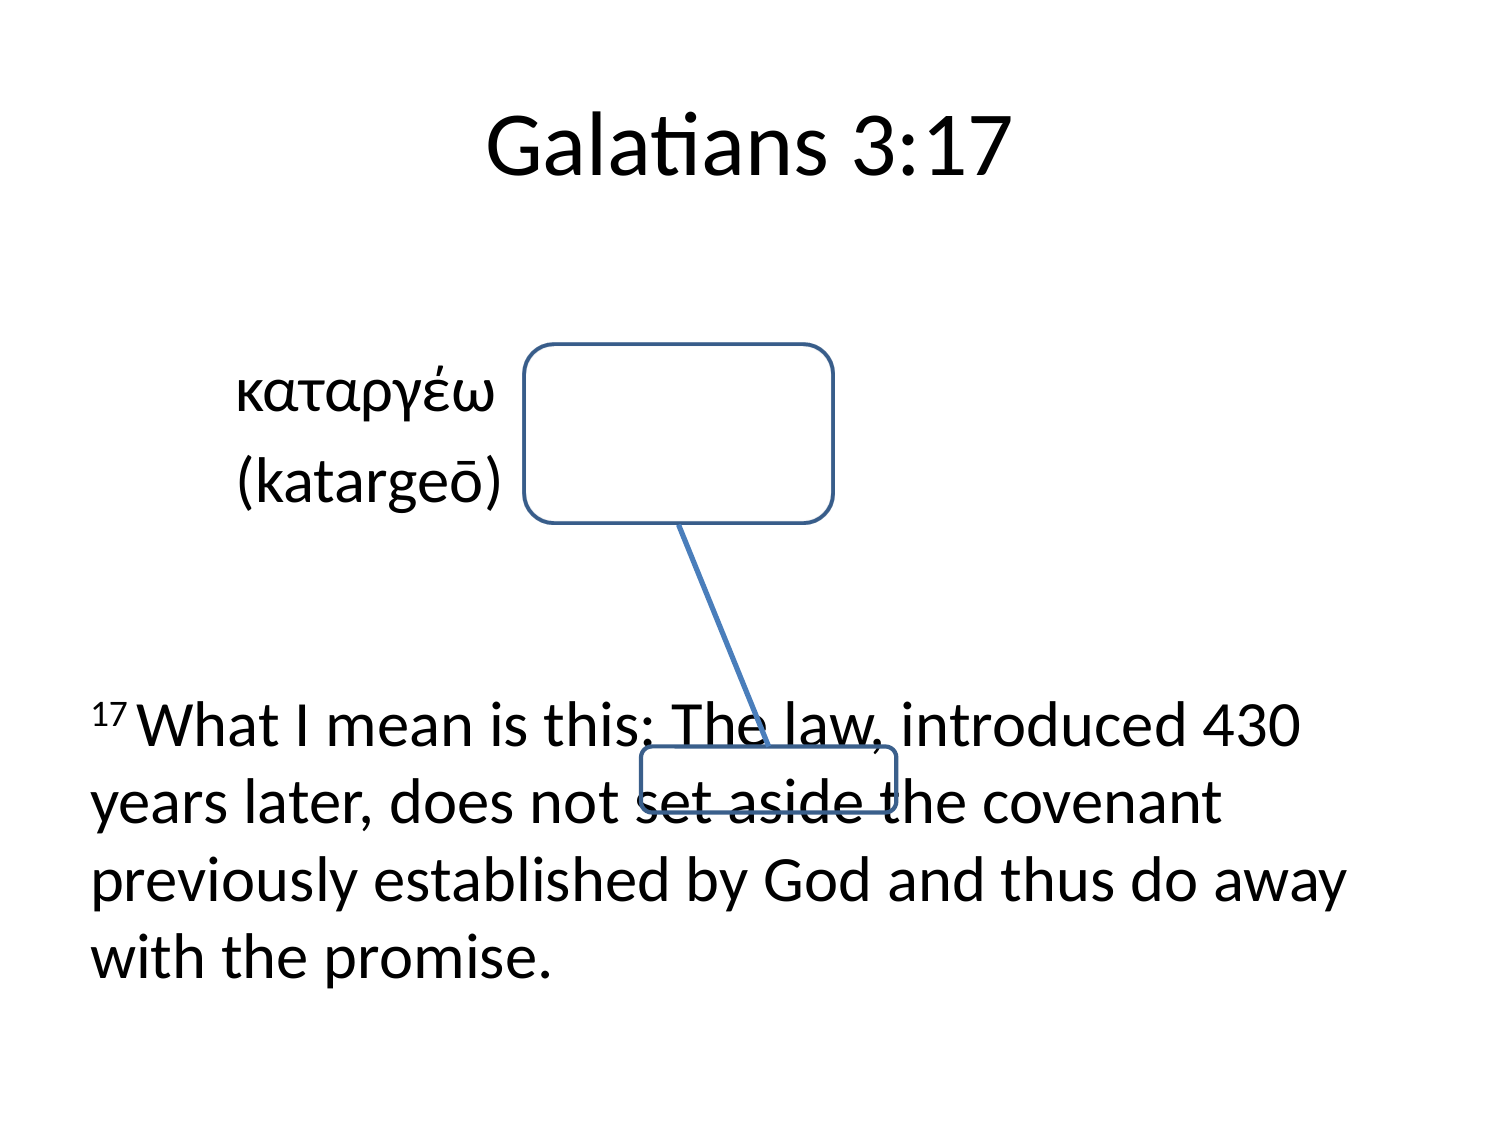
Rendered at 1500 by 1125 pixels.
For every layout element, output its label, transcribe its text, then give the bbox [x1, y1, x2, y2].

title Galatians 3:17 [75, 45, 1425, 233]
list καταργέω (katargeō) 17 What I mean is this: The law, introduced 430 years later, does not set aside the covenant previously established by God and thus do away with the promise. [75, 262, 1425, 1005]
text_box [678, 524, 769, 747]
text_box [638, 744, 899, 815]
picture [522, 342, 835, 525]
